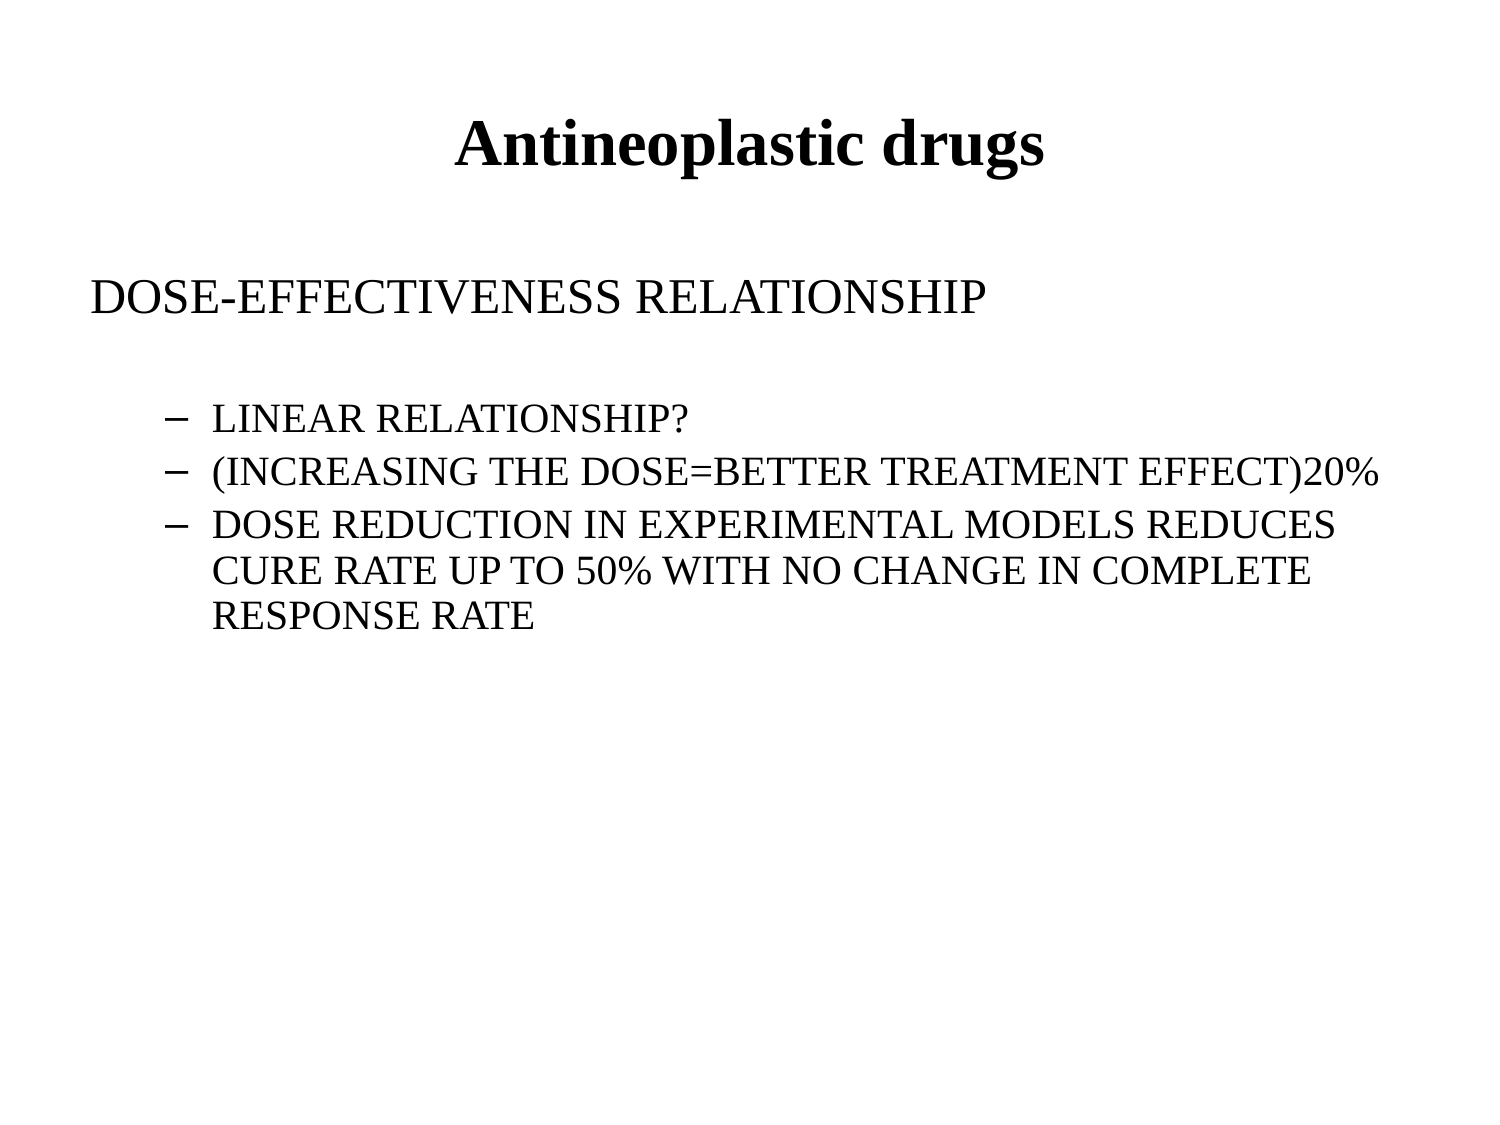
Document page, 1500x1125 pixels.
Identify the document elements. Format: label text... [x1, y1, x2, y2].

title Antineoplastic drugs [75, 45, 1425, 233]
list DOSE-EFFECTIVENESS RELATIONSHIP LINEAR RELATIONSHIP? (INCREASING THE DOSE=BETTER TREATMENT EFFECT)20% DOSE REDUCTION IN EXPERIMENTAL MODELS REDUCES CURE RATE UP TO 50% WITH NO CHANGE IN COMPLETE RESPONSE RATE [75, 262, 1425, 1005]
